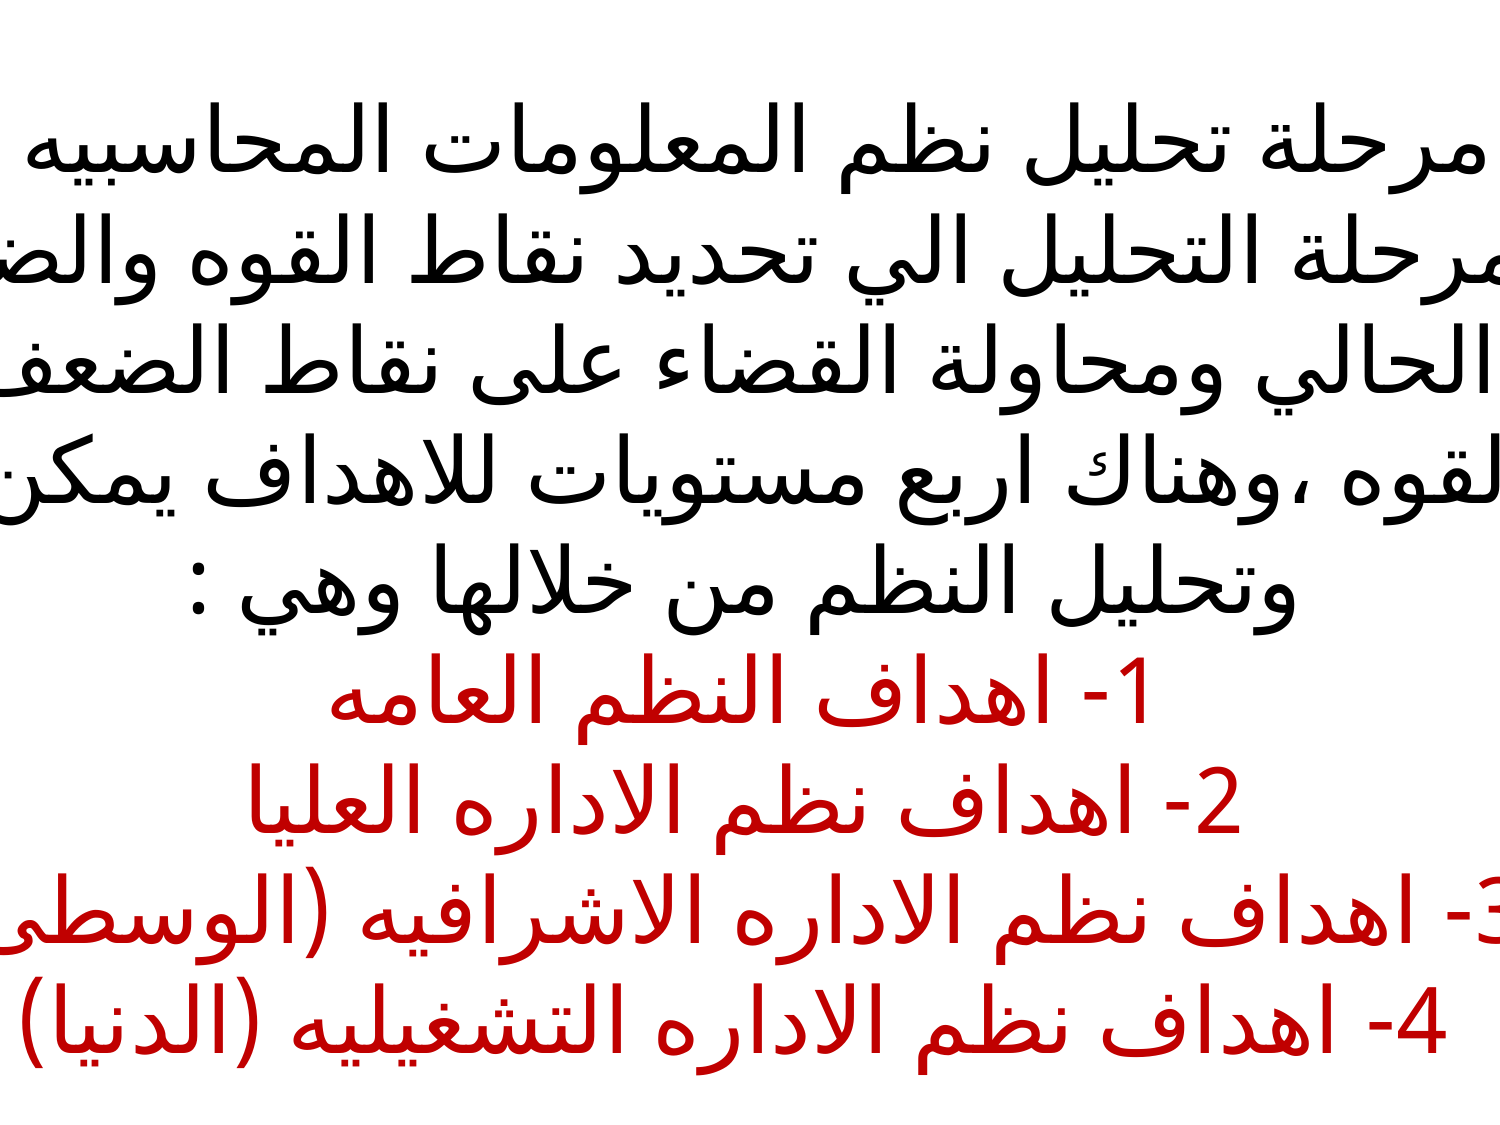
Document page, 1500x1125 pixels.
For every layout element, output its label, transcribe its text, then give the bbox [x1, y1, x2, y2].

title مرحلة تحليل نظم المعلومات المحاسبيه : تهدف مرحلة التحليل الي تحديد نقاط القوه والضعف في النظام الحالي ومحاولة القضاء على نقاط الضعف وتعزيز نقاط القوه ،وهناك اربع مستويات للاهداف يمكن دراسة وتحليل النظم من خلالها وهي : 1- اهداف النظم العامه 2- اهداف نظم الاداره العليا 3- اهداف نظم الاداره الاشرافيه (الوسطى) 4- اهداف نظم الاداره التشغيليه (الدنيا) [0, 0, 1500, 1125]
